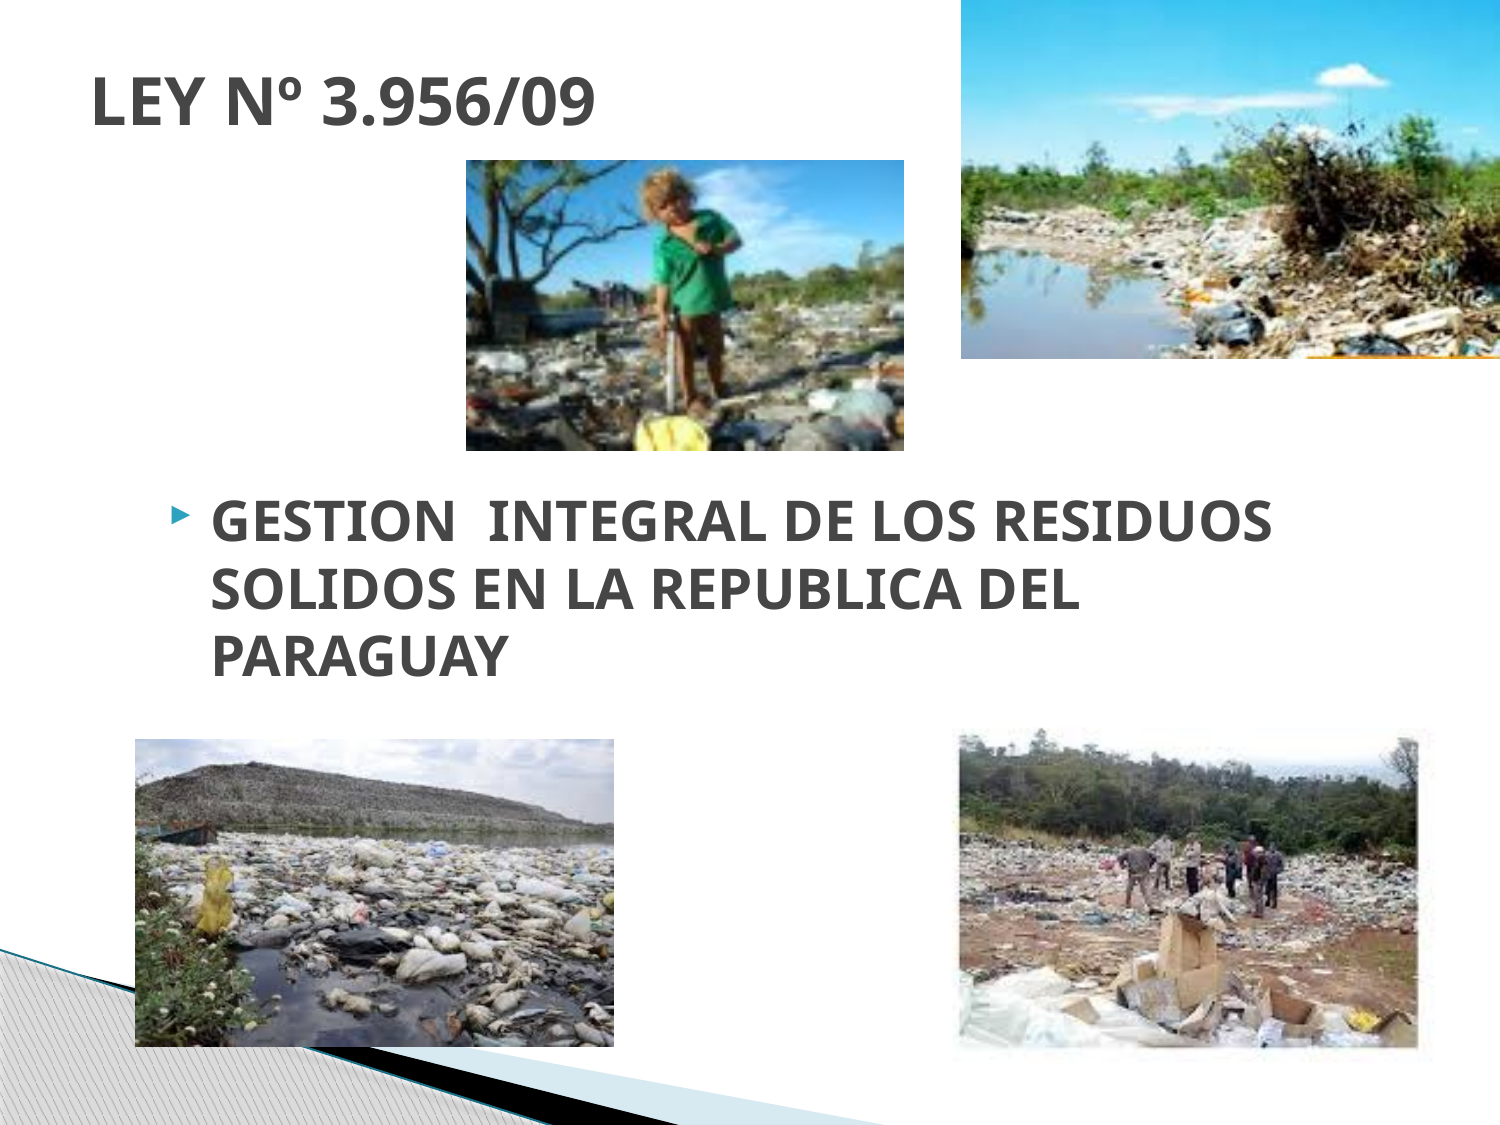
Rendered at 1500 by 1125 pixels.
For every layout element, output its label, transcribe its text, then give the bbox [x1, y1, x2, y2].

picture [960, 0, 1500, 359]
title LEY Nº 3.956/09 [75, 45, 955, 233]
picture [135, 739, 614, 1048]
picture [466, 160, 904, 451]
list GESTION INTEGRAL DE LOS RESIDUOS SOLIDOS EN LA REPUBLICA DEL PARAGUAY [135, 326, 1393, 1002]
picture [879, 654, 1500, 1091]
